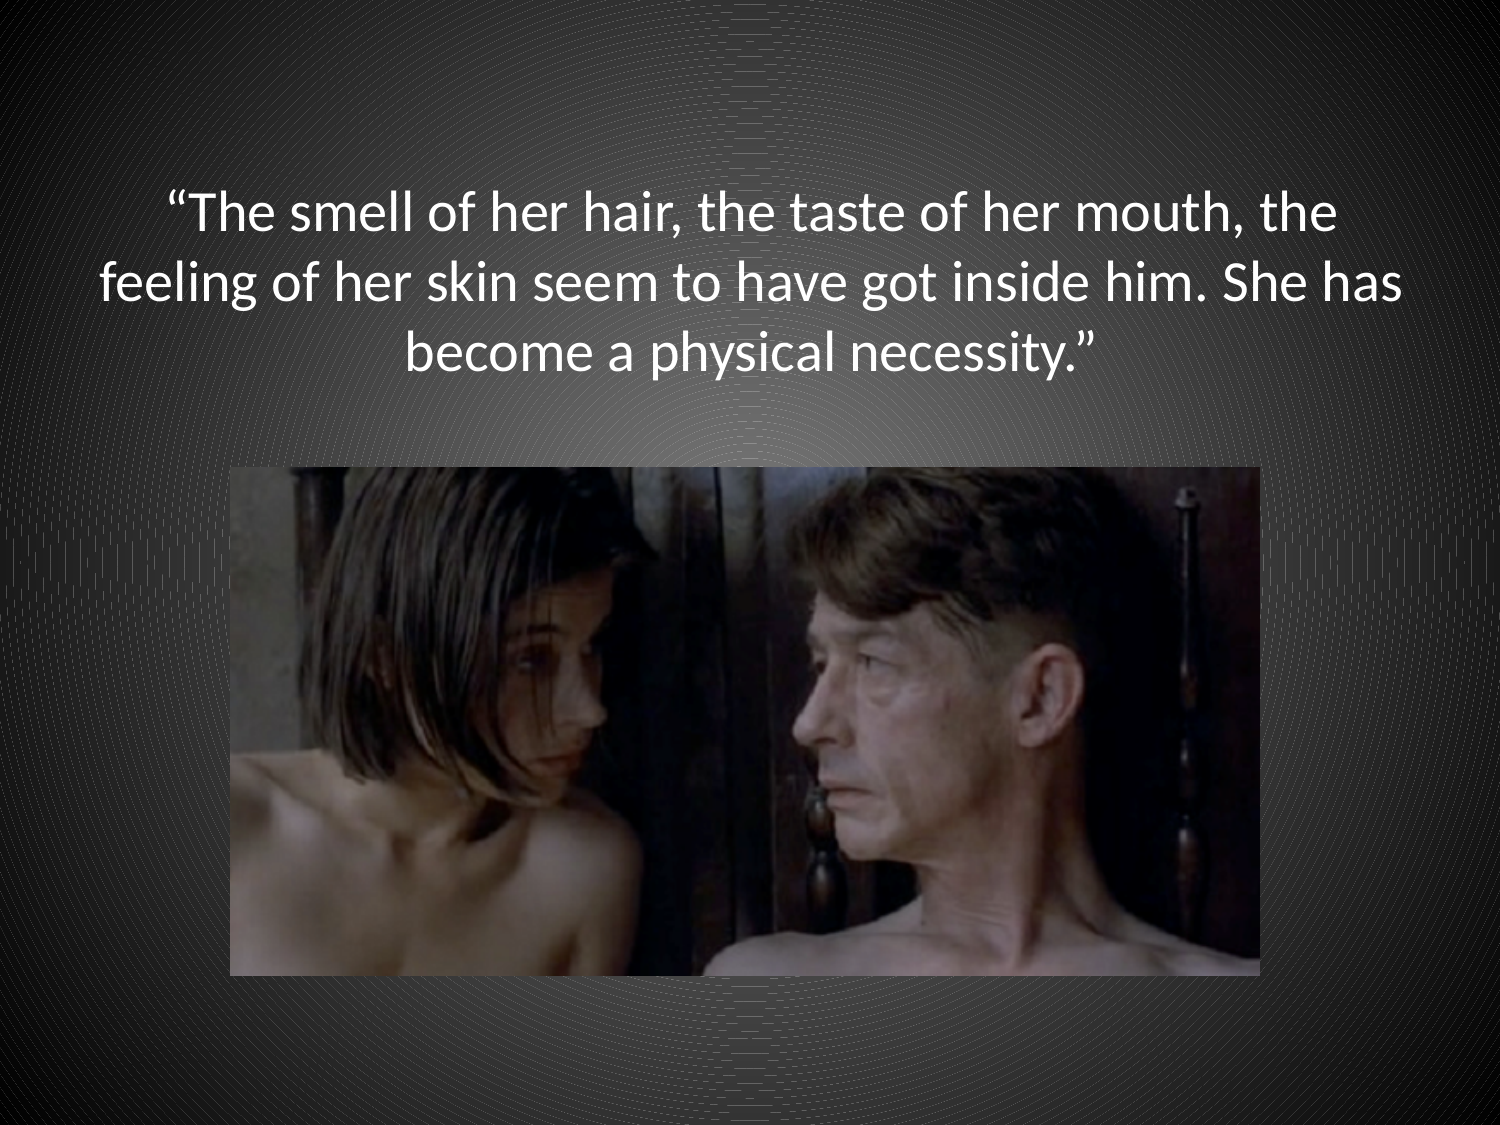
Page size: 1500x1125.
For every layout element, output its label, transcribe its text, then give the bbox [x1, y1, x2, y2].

title “The smell of her hair, the taste of her mouth, the feeling of her skin seem to have got inside him. She has become a physical necessity.” [76, 184, 1427, 372]
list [229, 467, 1260, 977]
